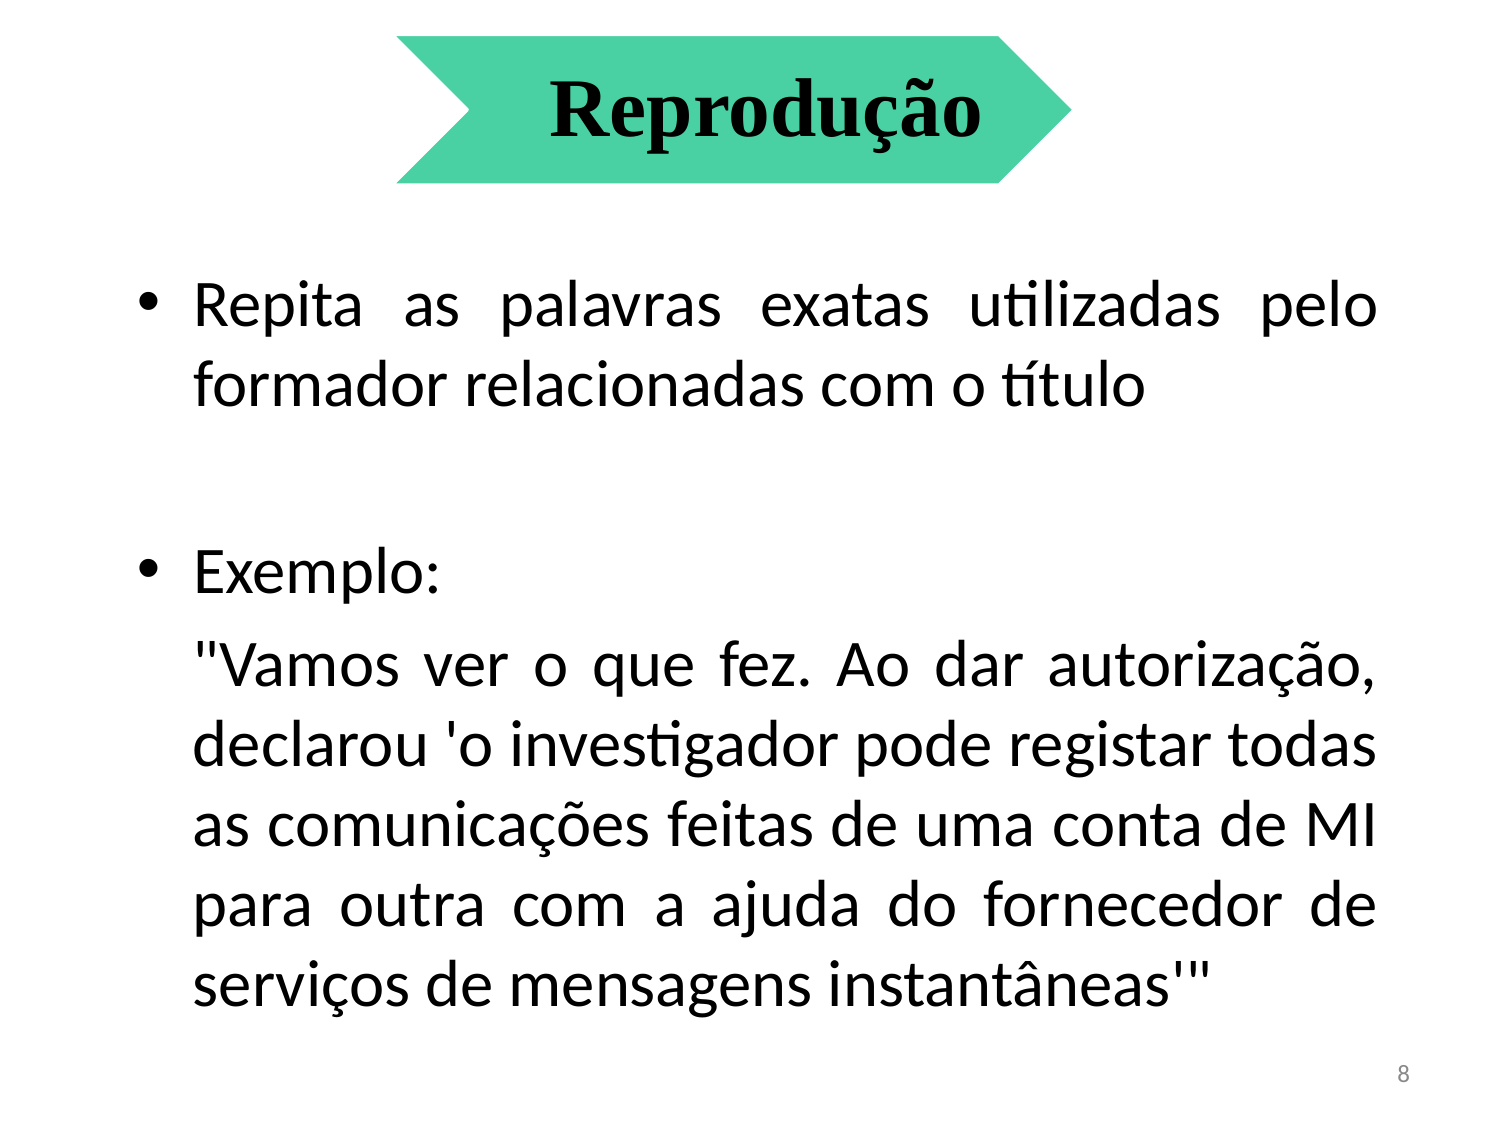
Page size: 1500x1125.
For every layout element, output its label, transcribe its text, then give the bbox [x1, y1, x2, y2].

text_box Repita as palavras exatas utilizadas pelo formador relacionadas com o título Exemplo: "Vamos ver o que fez. Ao dar autorização, declarou 'o investigador pode registar todas as comunicações feitas de uma conta de MI para outra com a ajuda do fornecedor de serviços de mensagens instantâneas'" [122, 252, 1394, 1077]
slide_number 8 [1074, 1042, 1425, 1103]
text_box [390, 33, 1076, 186]
